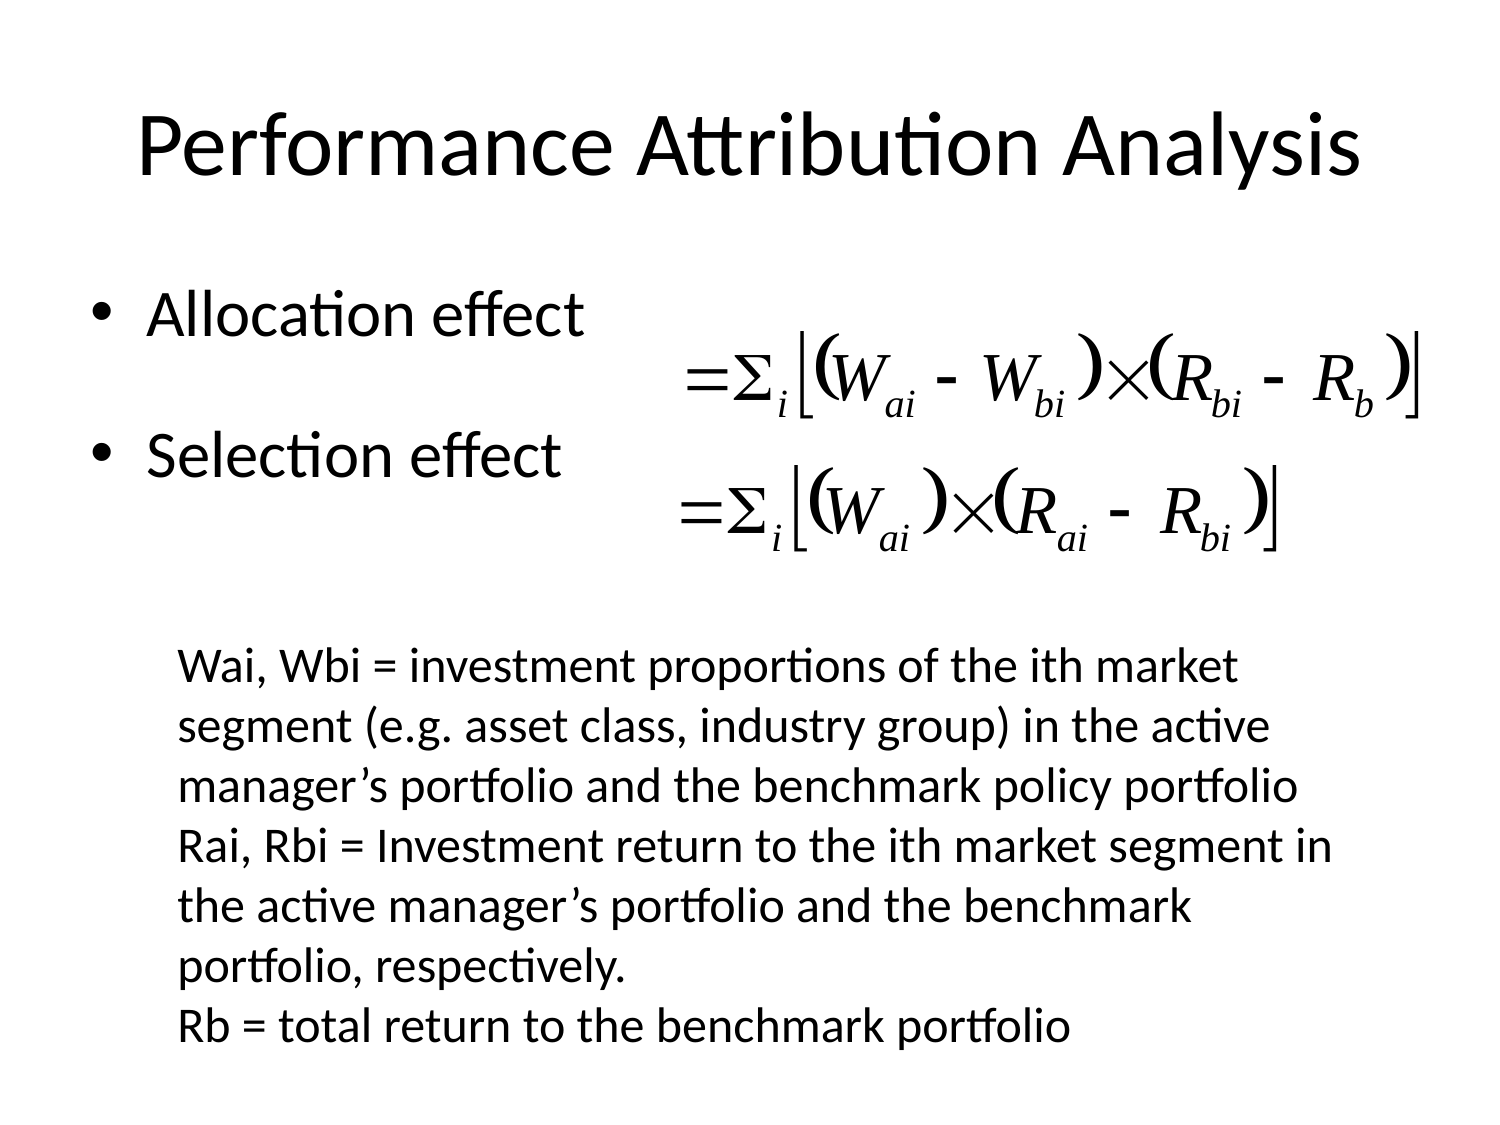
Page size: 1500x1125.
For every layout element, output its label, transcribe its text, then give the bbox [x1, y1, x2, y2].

list Allocation effect Selection effect [75, 262, 1425, 1005]
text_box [669, 331, 1431, 435]
text_box Wai, Wbi = investment proportions of the ith market segment (e.g. asset class, industry group) in the active manager’s portfolio and the benchmark policy portfolio Rai, Rbi = Investment return to the ith market segment in the active manager’s portfolio and the benchmark portfolio, respectively. Rb = total return to the benchmark portfolio [162, 624, 1388, 1060]
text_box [663, 465, 1287, 569]
title Performance Attribution Analysis [75, 45, 1425, 233]
